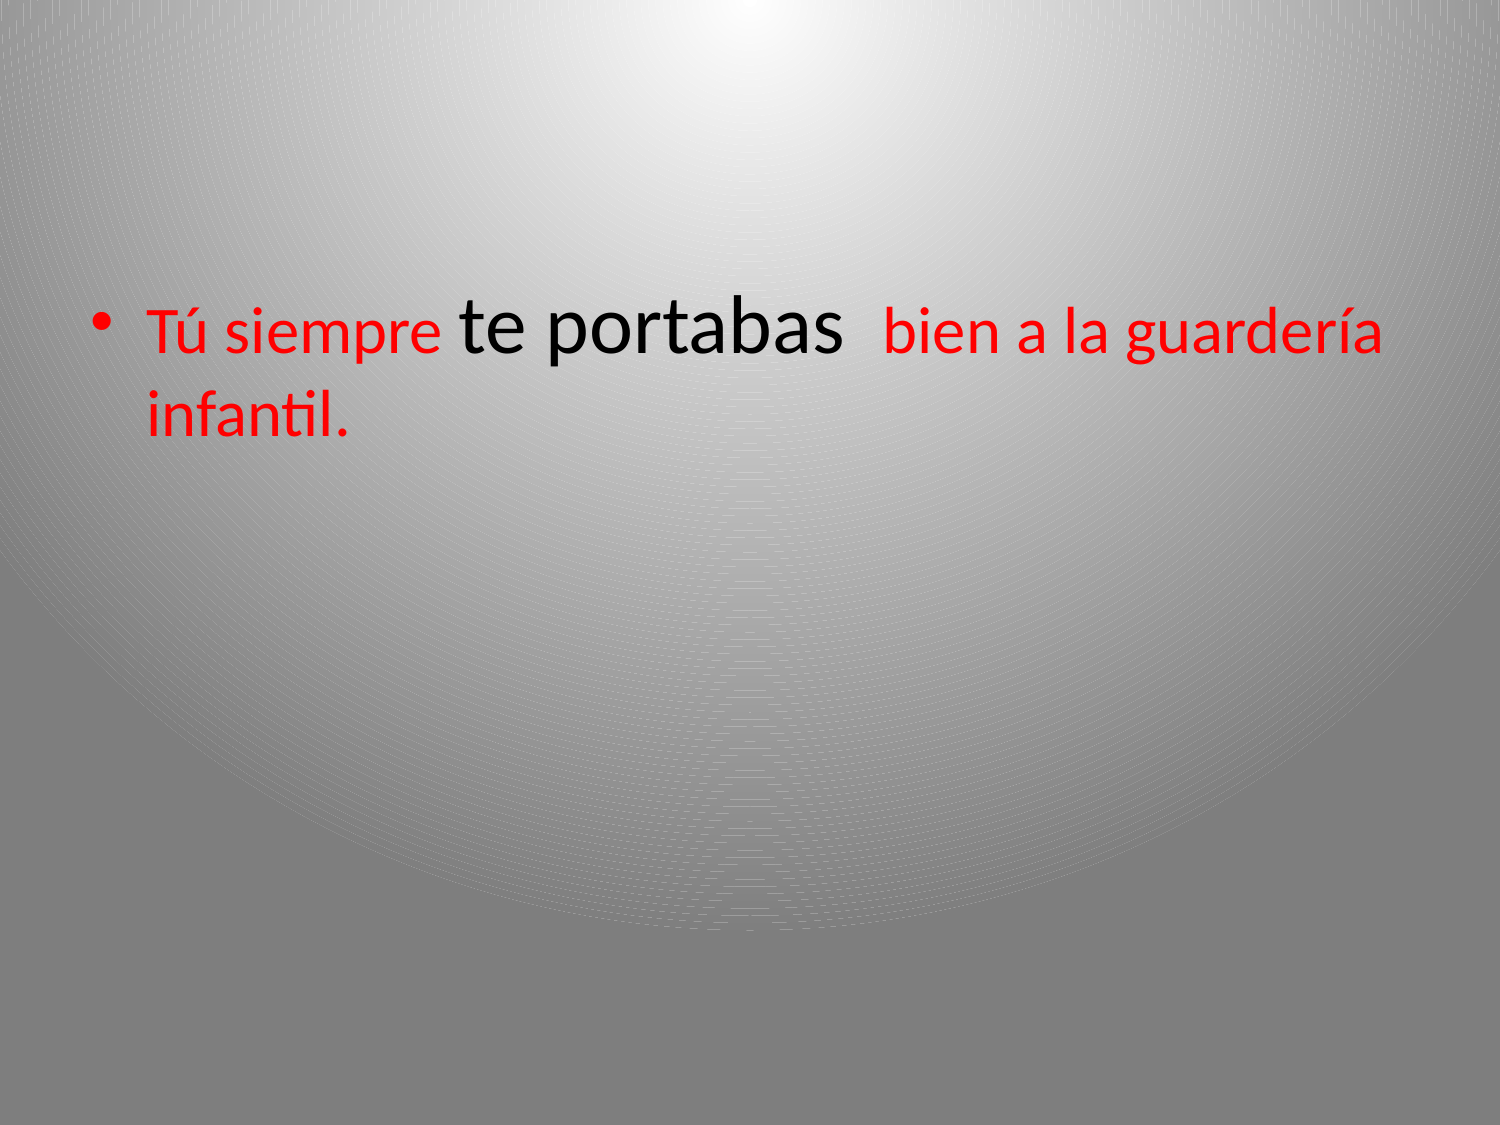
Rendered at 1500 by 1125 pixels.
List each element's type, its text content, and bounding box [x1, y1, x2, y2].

list Tú siempre te portabas bien a la guardería infantil. [75, 262, 1425, 1005]
